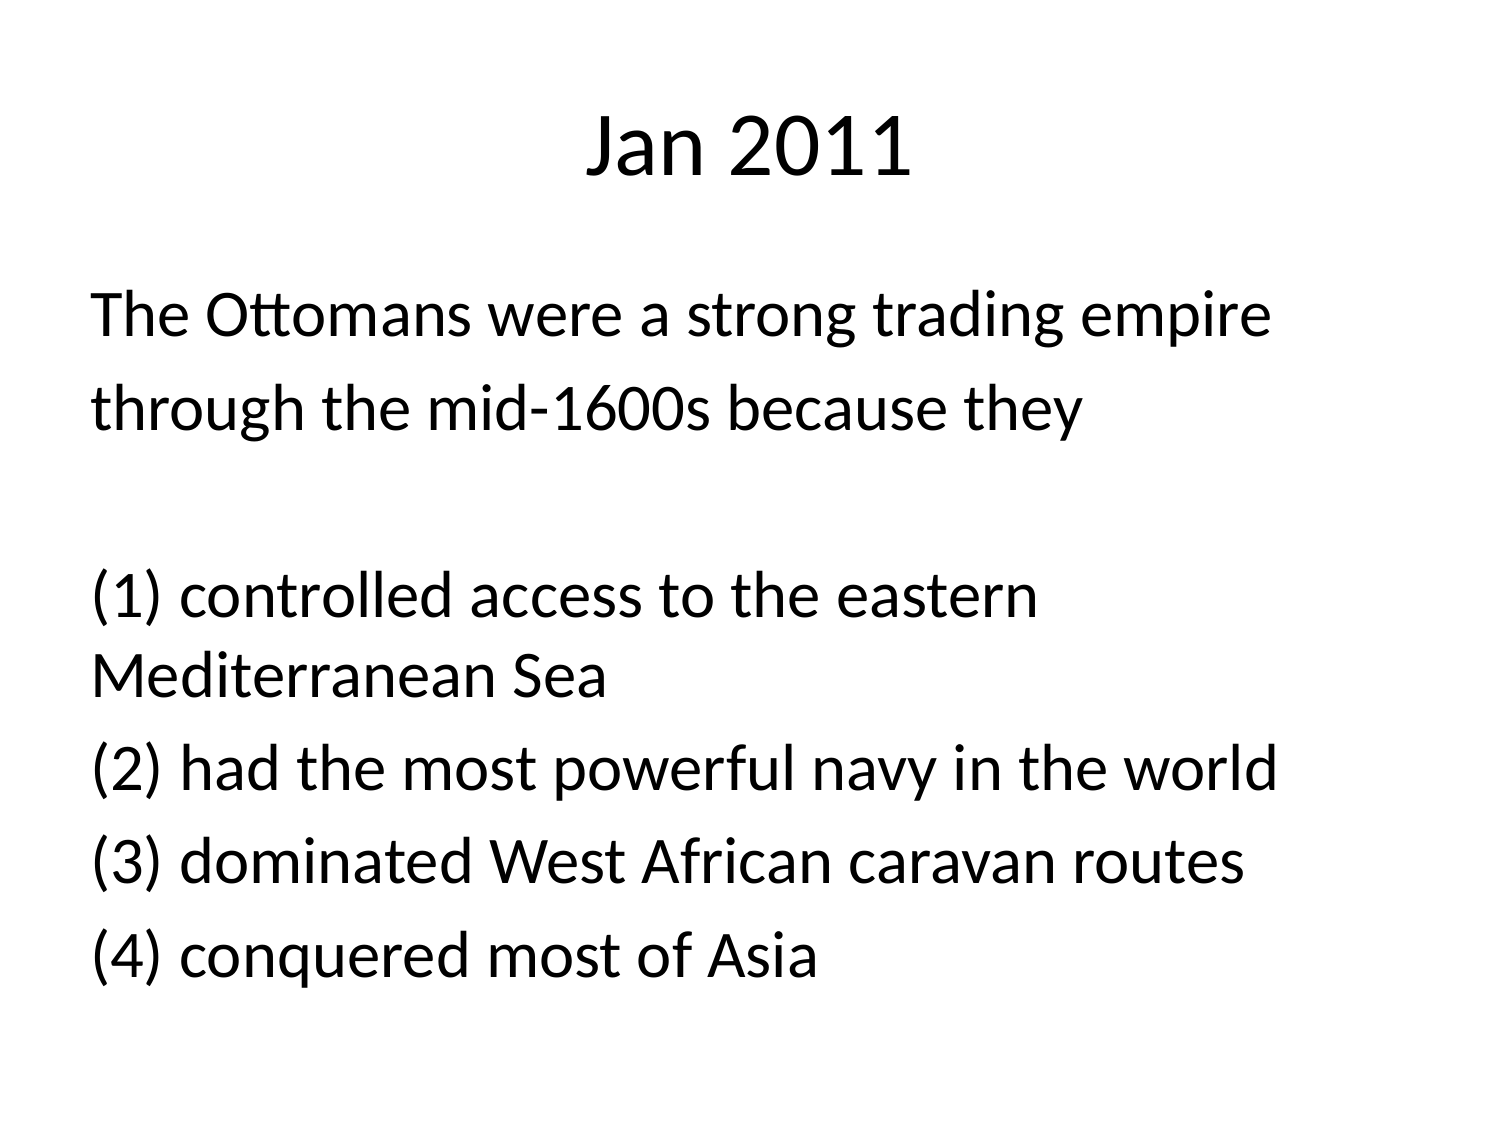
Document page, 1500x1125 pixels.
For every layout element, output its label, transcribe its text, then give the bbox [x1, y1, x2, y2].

list The Ottomans were a strong trading empire through the mid-1600s because they (1) controlled access to the eastern Mediterranean Sea (2) had the most powerful navy in the world (3) dominated West African caravan routes (4) conquered most of Asia [75, 262, 1425, 1005]
title Jan 2011 [75, 45, 1425, 233]
